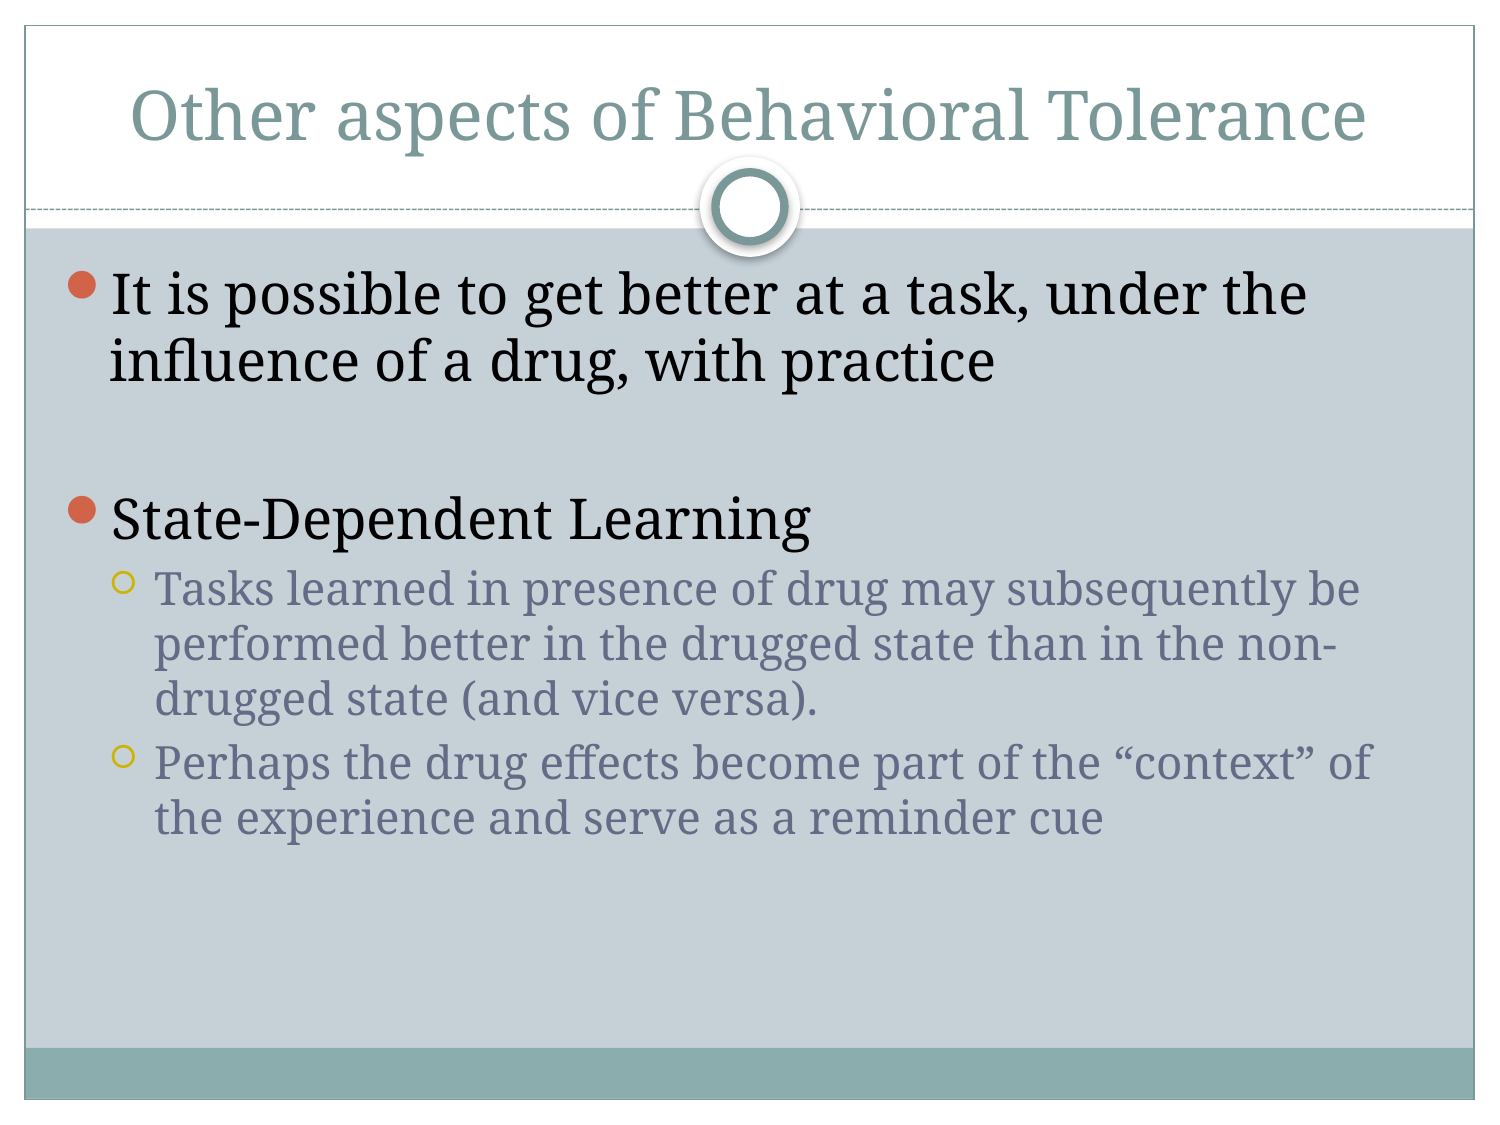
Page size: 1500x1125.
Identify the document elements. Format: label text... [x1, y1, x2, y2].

list It is possible to get better at a task, under the influence of a drug, with practice State-Dependent Learning Tasks learned in presence of drug may subsequently be performed better in the drugged state than in the non-drugged state (and vice versa). Perhaps the drug effects become part of the “context” of the experience and serve as a reminder cue [49, 250, 1445, 1001]
title Other aspects of Behavioral Tolerance [49, 37, 1450, 162]
